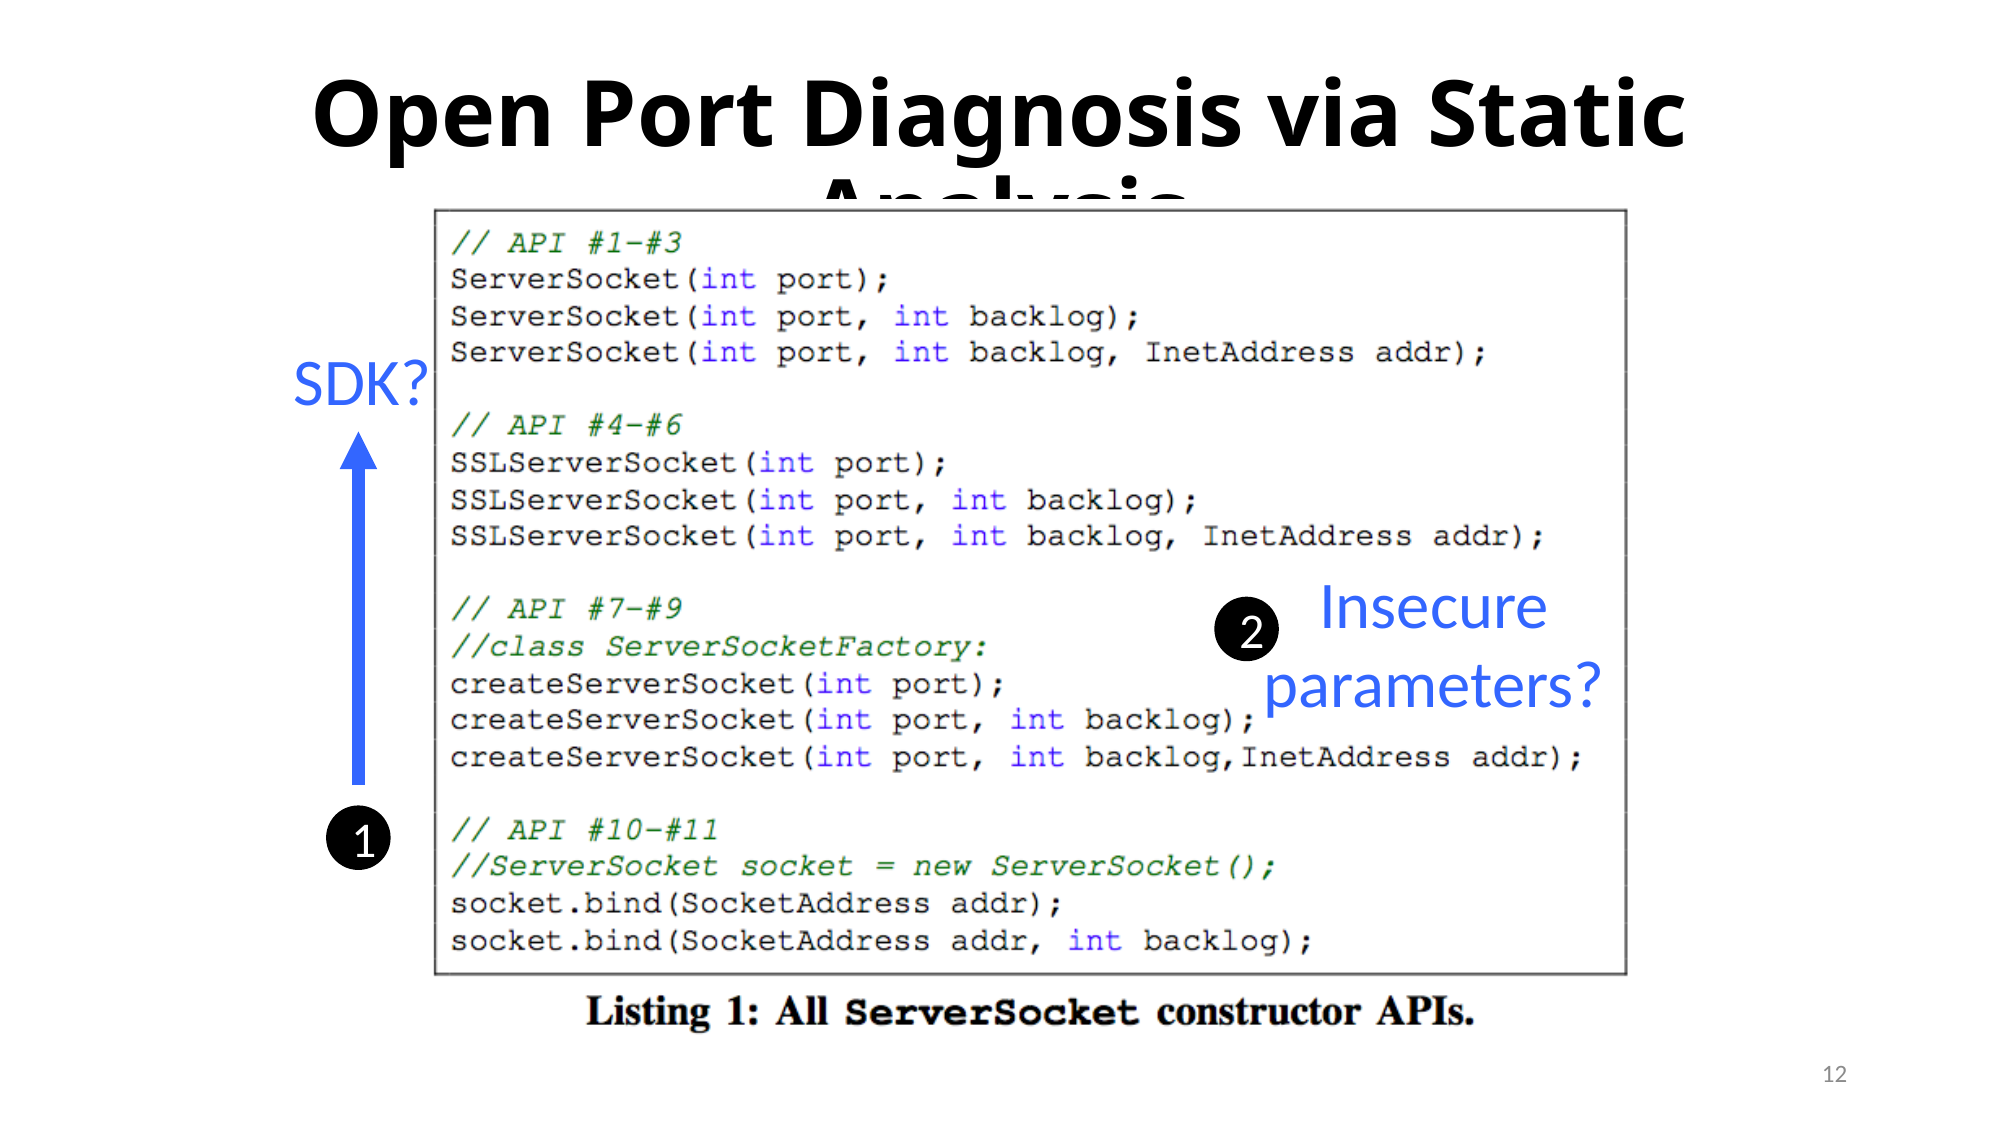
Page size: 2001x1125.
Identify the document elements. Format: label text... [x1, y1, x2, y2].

text_box SDK? [262, 331, 423, 427]
text_box 1 [326, 805, 391, 870]
picture [423, 199, 1636, 1039]
slide_number 12 [1412, 1042, 1863, 1103]
title Open Port Diagnosis via Static Analysis [137, 59, 1863, 278]
